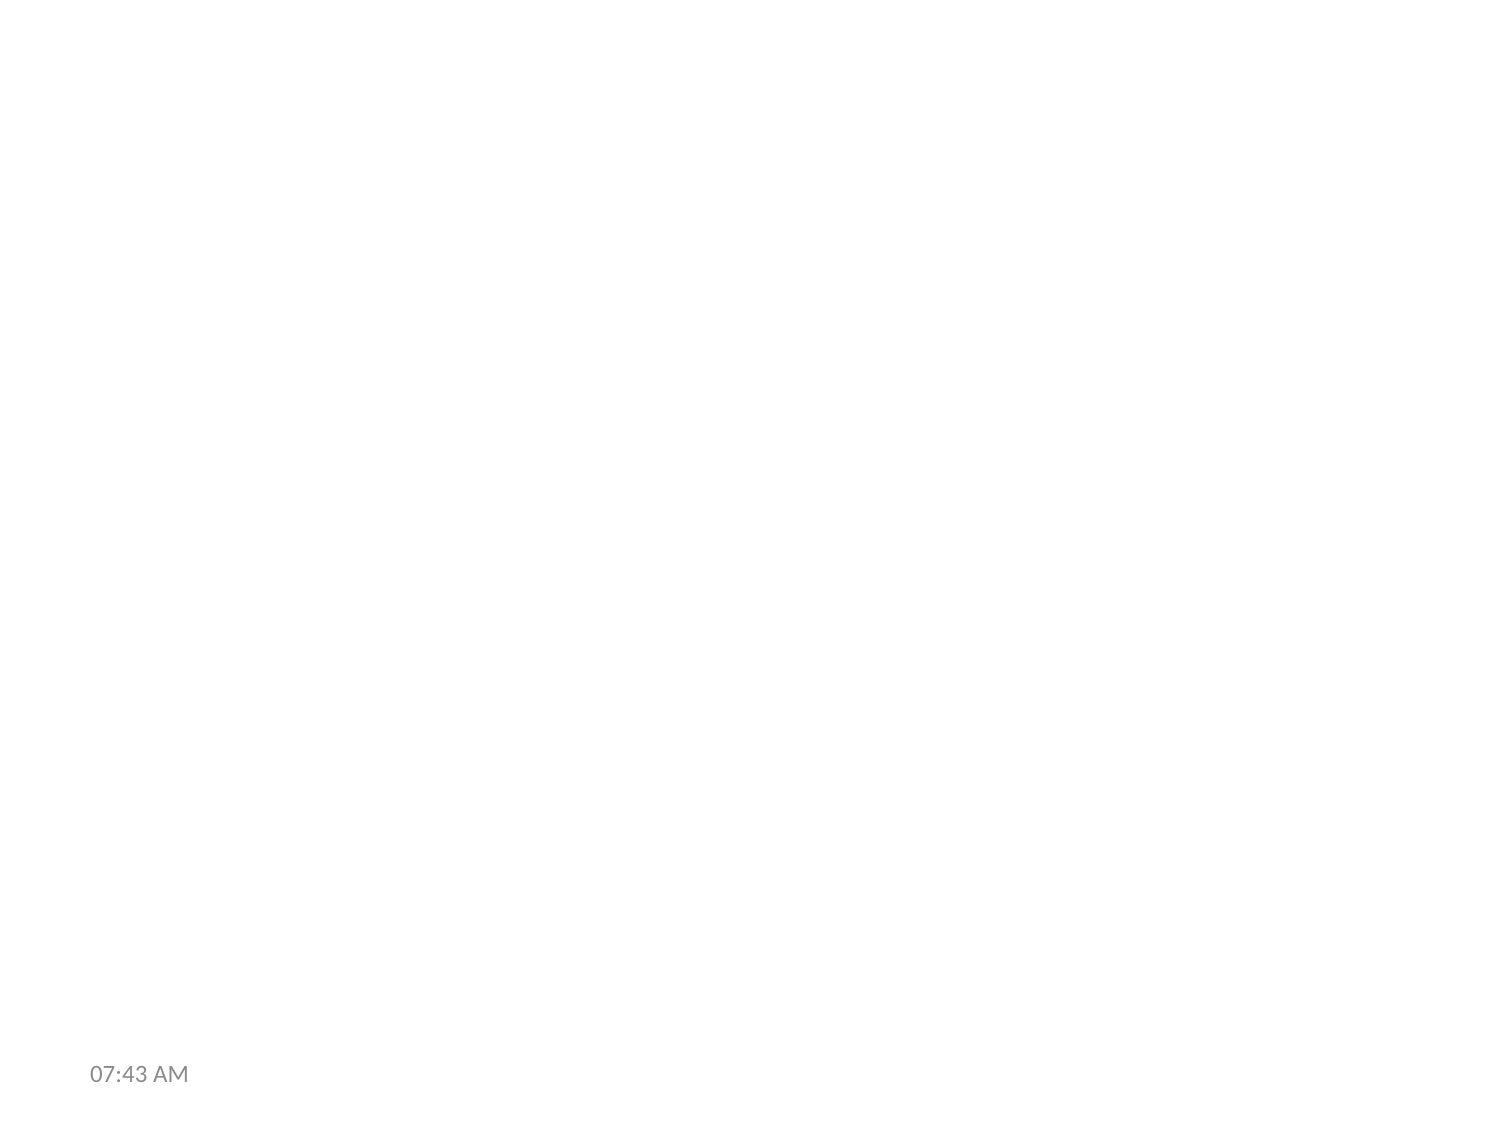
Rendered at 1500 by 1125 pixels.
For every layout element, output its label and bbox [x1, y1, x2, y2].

slide_number [75, 1042, 425, 1103]
